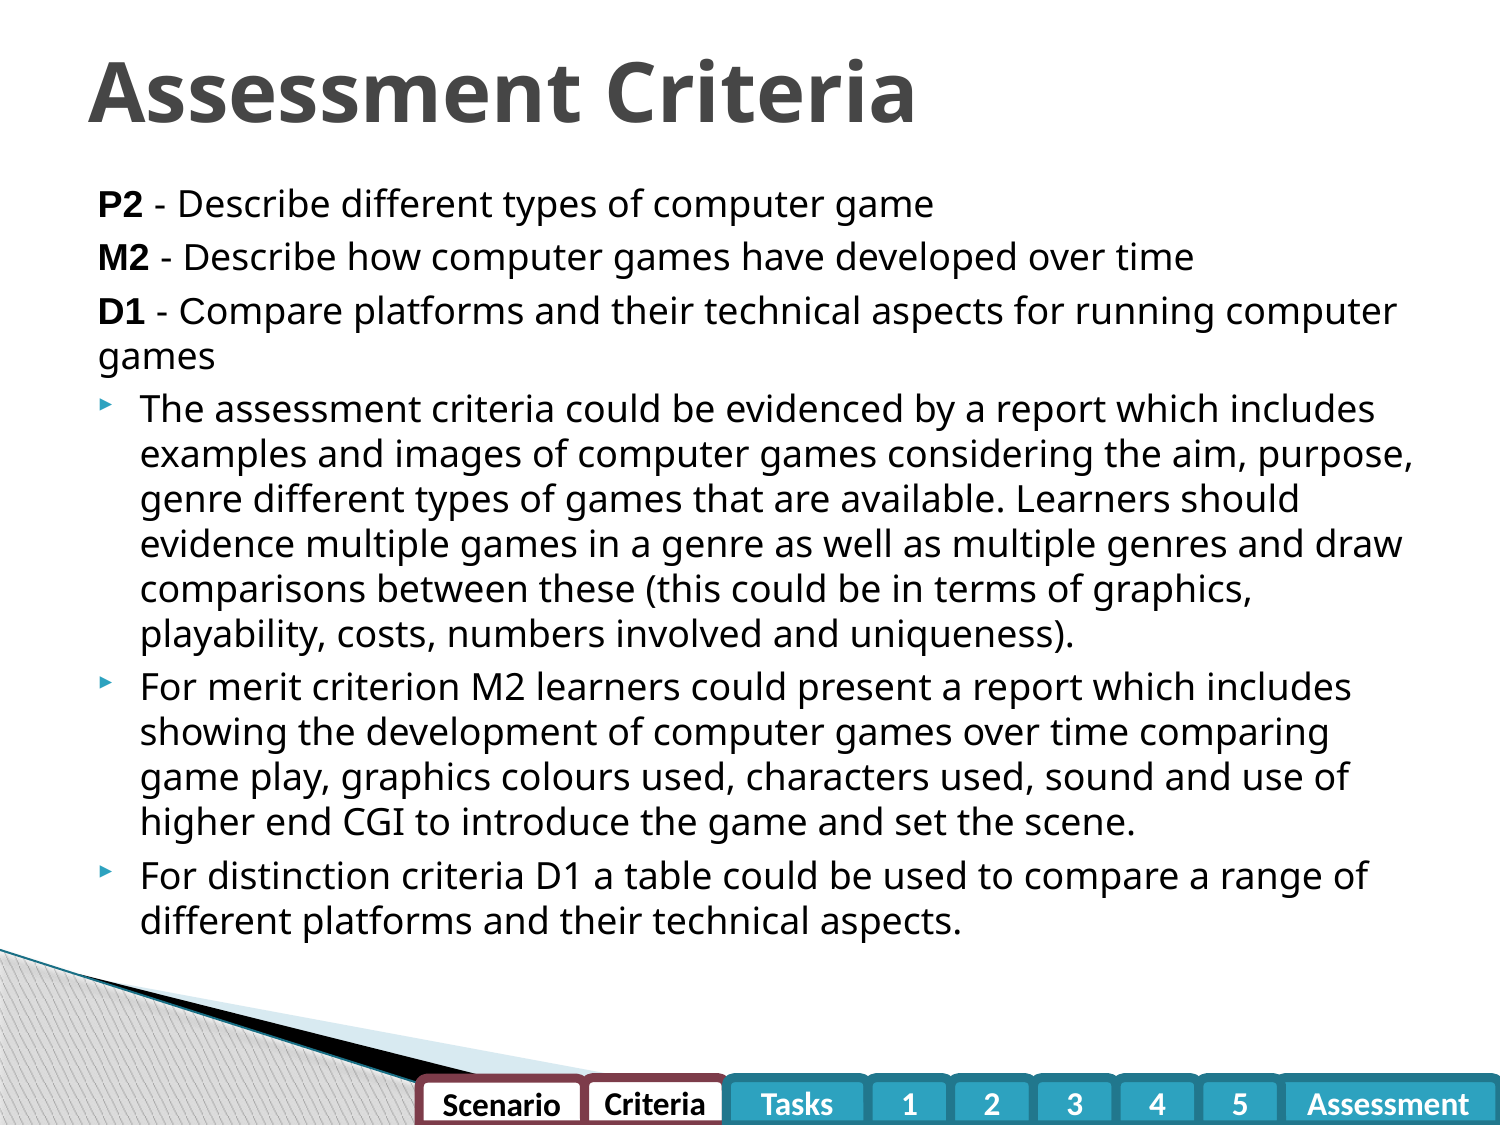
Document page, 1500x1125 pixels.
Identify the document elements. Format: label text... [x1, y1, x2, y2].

text_box Tasks [721, 1073, 868, 1125]
text_box 5 [1194, 1073, 1287, 1125]
text_box 4 [1111, 1073, 1199, 1125]
title Assessment Criteria [73, 19, 1424, 159]
text_box Scenario [414, 1073, 584, 1125]
text_box 3 [1028, 1073, 1116, 1125]
text_box 2 [946, 1073, 1033, 1125]
text_box Assessment [1280, 1073, 1500, 1125]
list P2 - Describe different types of computer game M2 - Describe how computer games have developed over time D1 - Compare platforms and their technical aspects for running computer games The assessment criteria could be evidenced by a report which includes examples and images of computer games considering the aim, purpose, genre different types of games that are available. Learners should evidence multiple games in a genre as well as multiple genres and draw comparisons between these (this could be in terms of graphics, playability, costs, numbers involved and uniqueness). For merit criterion M2 learners could present a report which includes showing the development of computer games over time comparing game play, graphics colours used, characters used, sound and use of higher end CGI to introduce the game and set the scene. For distinction criteria D1 a table could be used to compare a range of different platforms and their technical aspects. [64, 172, 1447, 1059]
text_box 1 [863, 1073, 951, 1125]
text_box Criteria [580, 1073, 726, 1125]
